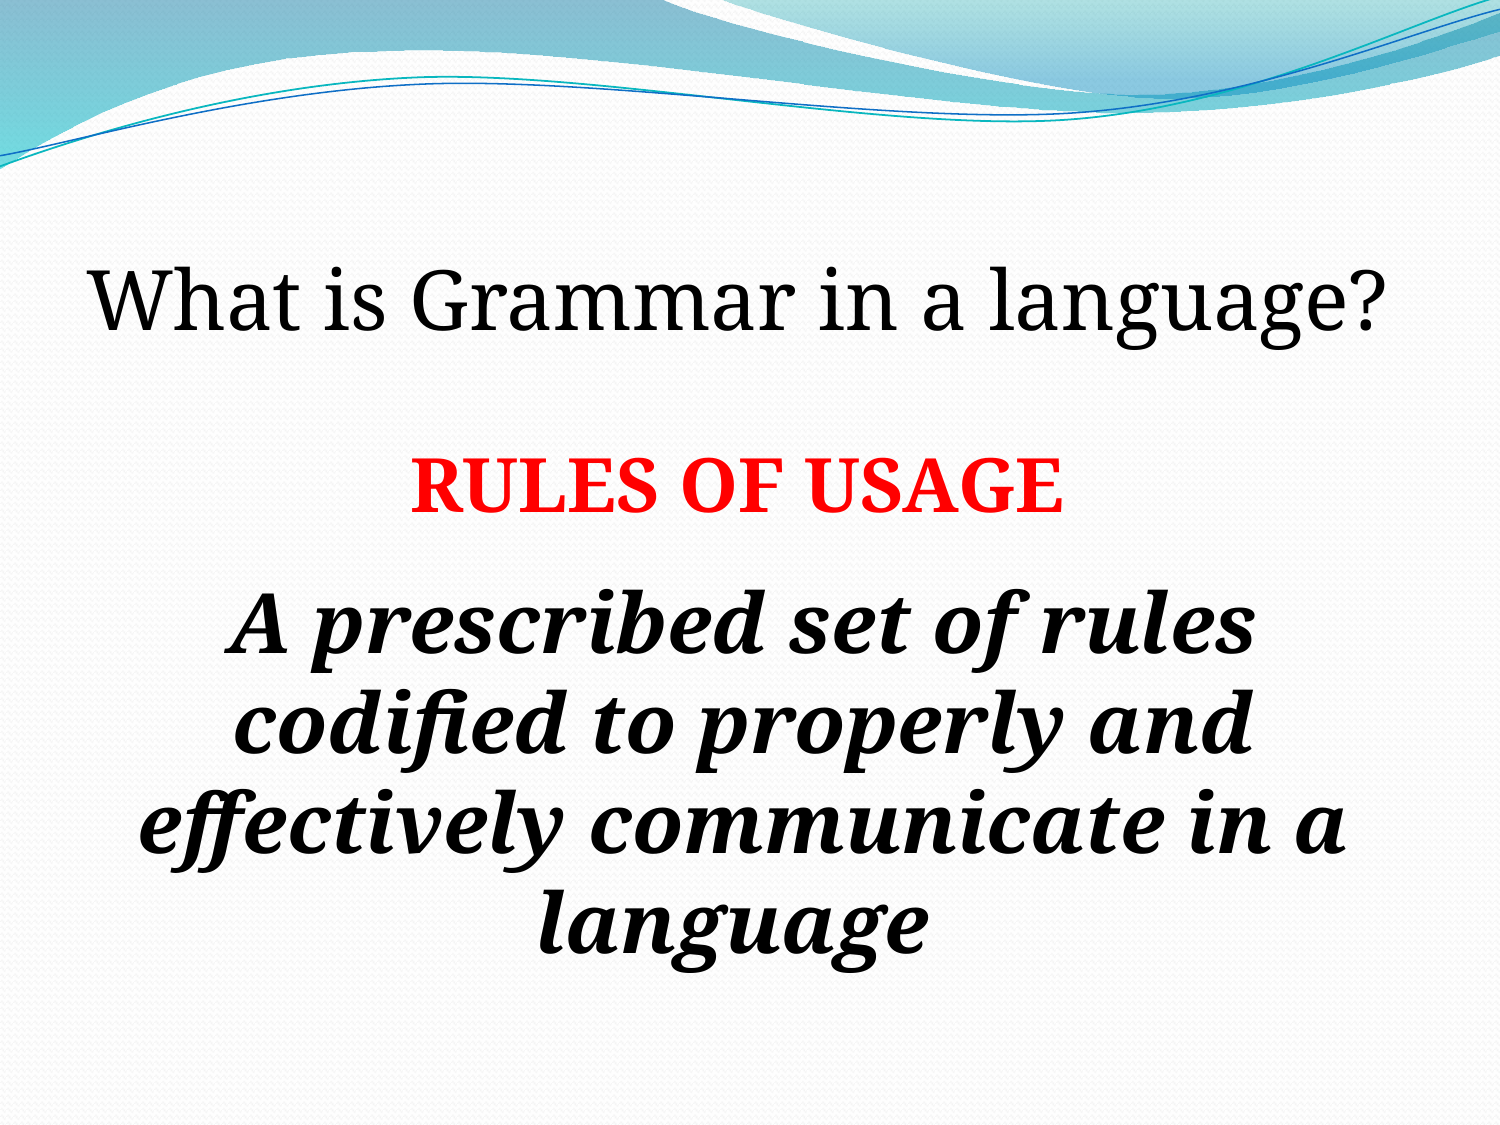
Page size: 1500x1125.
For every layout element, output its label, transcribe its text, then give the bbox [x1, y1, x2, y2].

text_box What is Grammar in a language? RULES OF USAGE [50, 149, 1425, 805]
text_box A prescribed set of rules codified to properly and effectively communicate in a language [62, 562, 1425, 1068]
